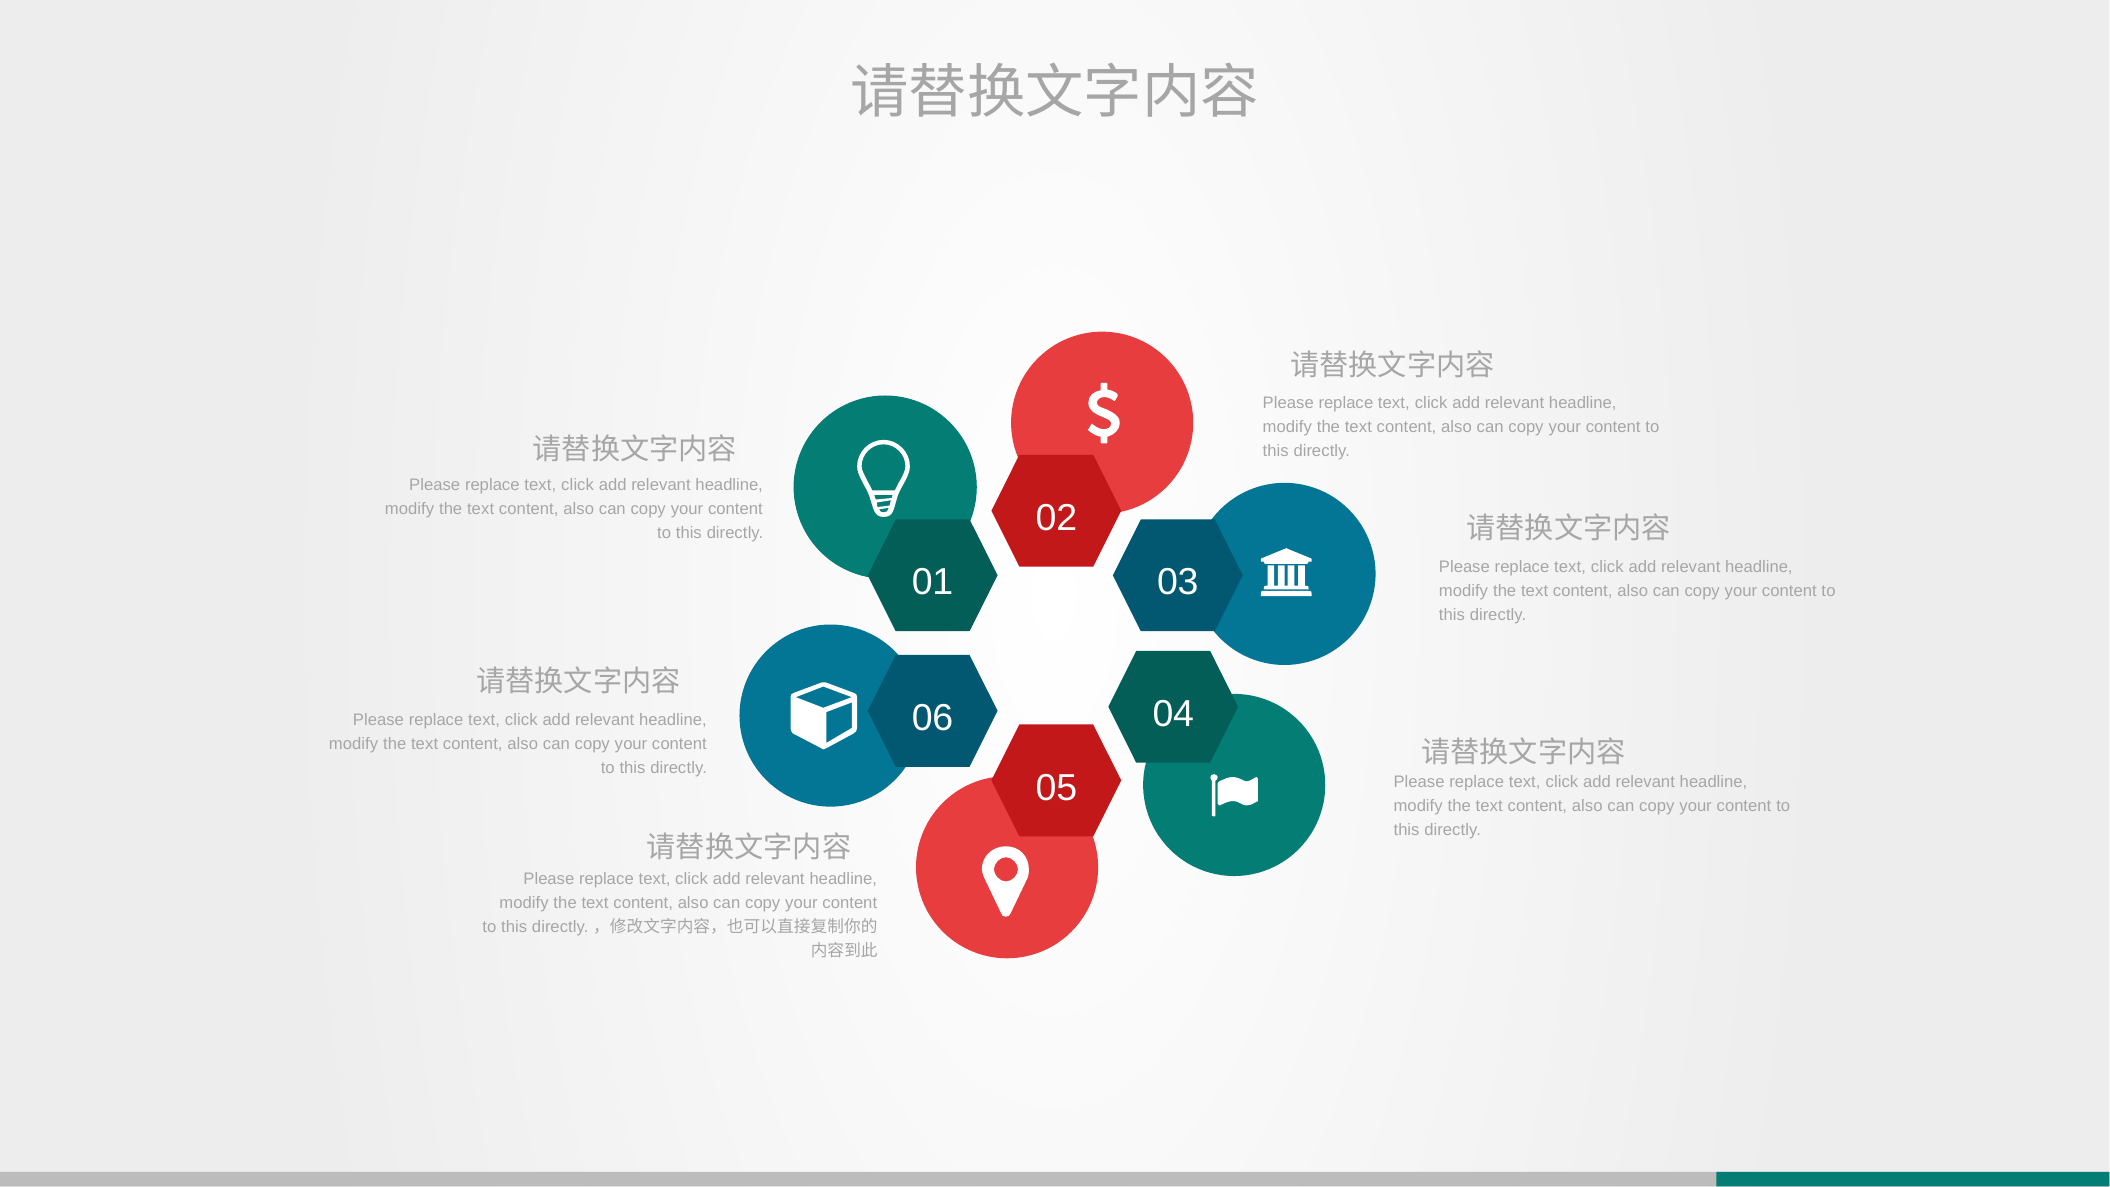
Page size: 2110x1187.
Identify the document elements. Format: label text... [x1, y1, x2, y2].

text_box [1142, 693, 1326, 877]
text_box [857, 439, 910, 517]
text_box [1210, 774, 1218, 817]
text_box [790, 682, 858, 750]
text_box [1260, 565, 1312, 597]
text_box 04 [1107, 649, 1240, 764]
text_box [915, 777, 1099, 959]
text_box 请替换文字内容 [820, 32, 1289, 124]
text_box [738, 623, 906, 808]
text_box [1087, 382, 1120, 444]
text_box [1260, 548, 1312, 564]
text_box [1211, 482, 1377, 666]
text_box 02 [990, 453, 1123, 568]
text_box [1393, 726, 1794, 838]
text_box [1439, 502, 1839, 622]
text_box [1217, 777, 1258, 806]
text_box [480, 821, 878, 962]
text_box 03 [1111, 518, 1244, 633]
text_box [793, 395, 977, 577]
text_box [981, 846, 1029, 917]
text_box 06 [866, 653, 999, 768]
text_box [1262, 339, 1663, 459]
text_box 05 [990, 723, 1123, 838]
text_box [310, 655, 708, 776]
text_box 01 [866, 518, 999, 633]
text_box [1010, 331, 1194, 513]
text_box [366, 423, 764, 541]
picture [0, 0, 2110, 1171]
